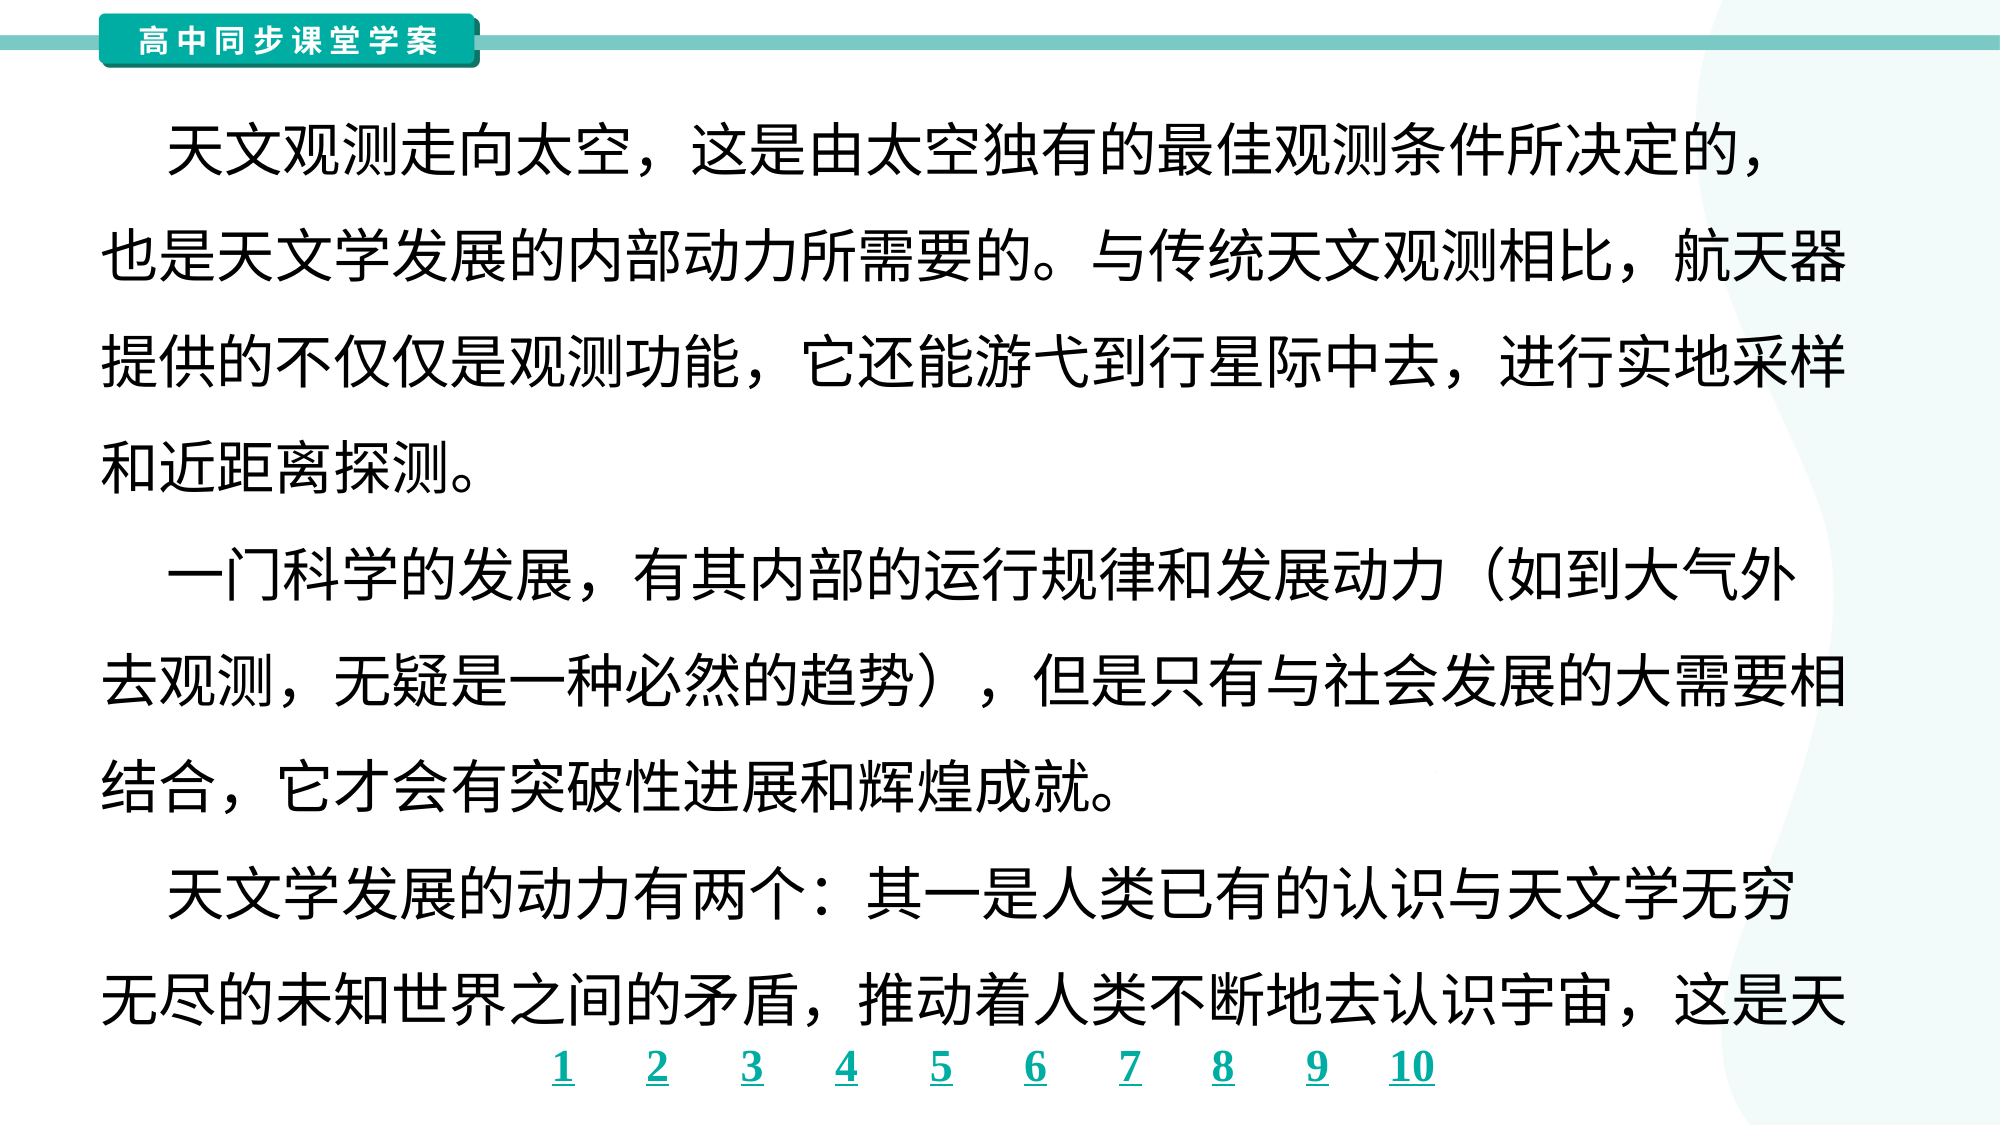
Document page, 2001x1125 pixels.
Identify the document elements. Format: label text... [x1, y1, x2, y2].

picture [0, 0, 2000, 1125]
text_box 天文观测走向太空，这是由太空独有的最佳观测条件所决定的， 也是天文学发展的内部动力所需要的。与传统天文观测相比，航天器 提供的不仅仅是观测功能，它还能游弋到行星际中去，进行实地采样 和近距离探测。 一门科学的发展，有其内部的运行规律和发展动力（如到大气外 去观测，无疑是一种必然的趋势），但是只有与社会发展的大需要相 结合，它才会有突破性进展和辉煌成就。 天文学发展的动力有两个：其一是人类已有的认识与天文学无穷 无尽的未知世界之间的矛盾，推动着人类不断地去认识宇宙，这是天 [100, 76, 1899, 1033]
